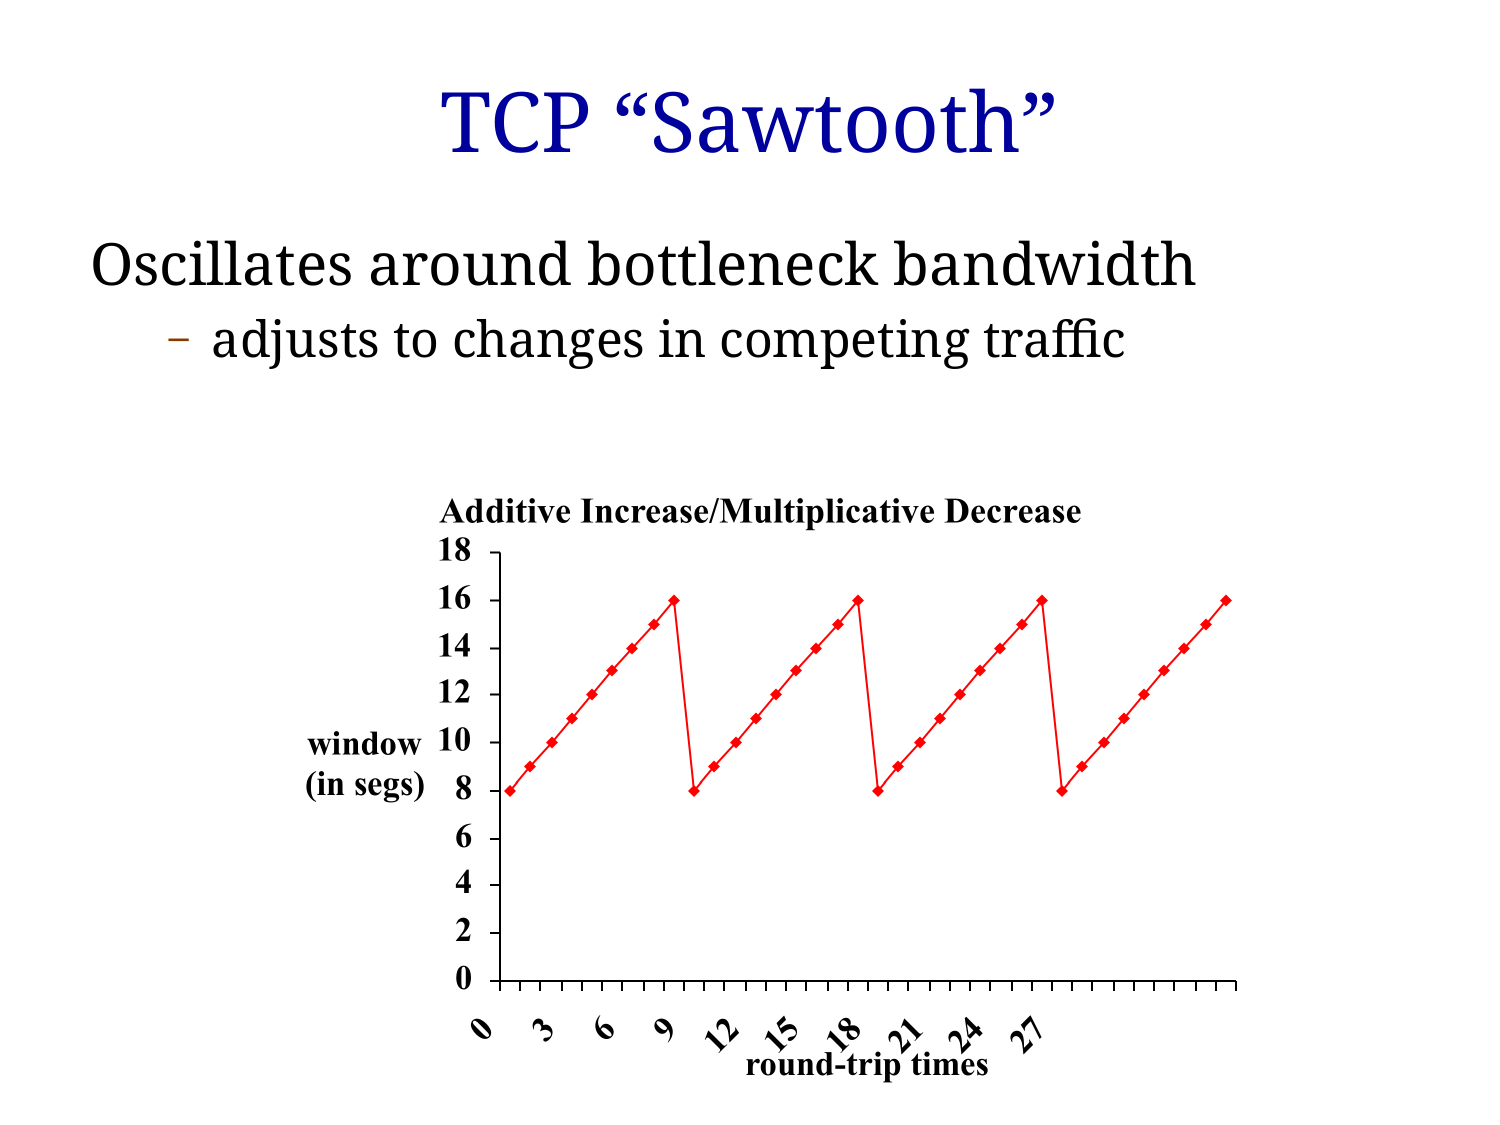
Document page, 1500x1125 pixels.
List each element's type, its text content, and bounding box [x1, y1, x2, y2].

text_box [281, 463, 1242, 1101]
title TCP “Sawtooth” [74, 47, 1426, 191]
list Oscillates around bottleneck bandwidth adjusts to changes in competing traffic [74, 219, 1426, 963]
